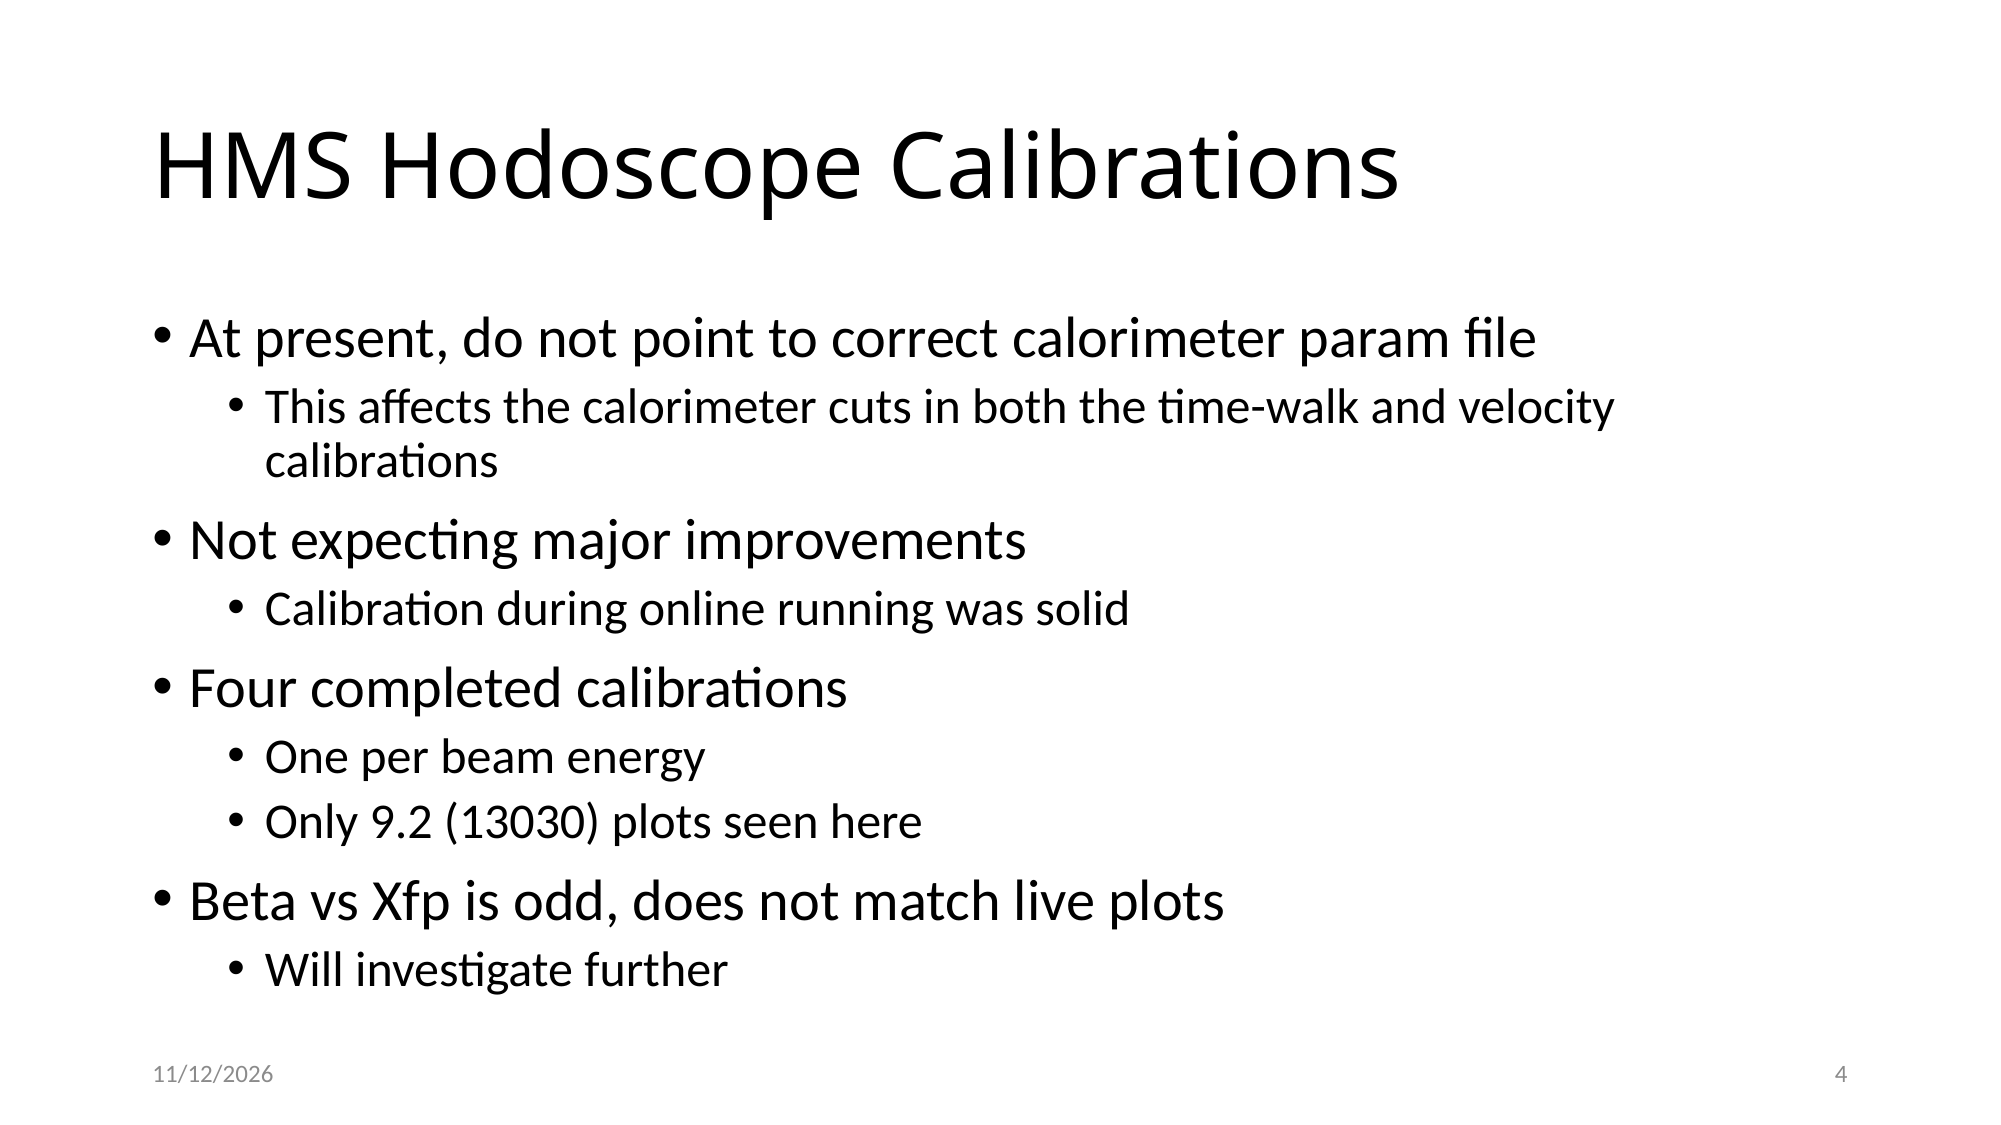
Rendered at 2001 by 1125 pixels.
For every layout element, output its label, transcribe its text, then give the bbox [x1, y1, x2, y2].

title HMS Hodoscope Calibrations [137, 59, 1863, 278]
list At present, do not point to correct calorimeter param file This affects the calorimeter cuts in both the time-walk and velocity calibrations Not expecting major improvements Calibration during online running was solid Four completed calibrations One per beam energy Only 9.2 (13030) plots seen here Beta vs Xfp is odd, does not match live plots Will investigate further [137, 299, 1863, 1014]
slide_number 4 [1412, 1042, 1863, 1103]
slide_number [137, 1042, 588, 1103]
